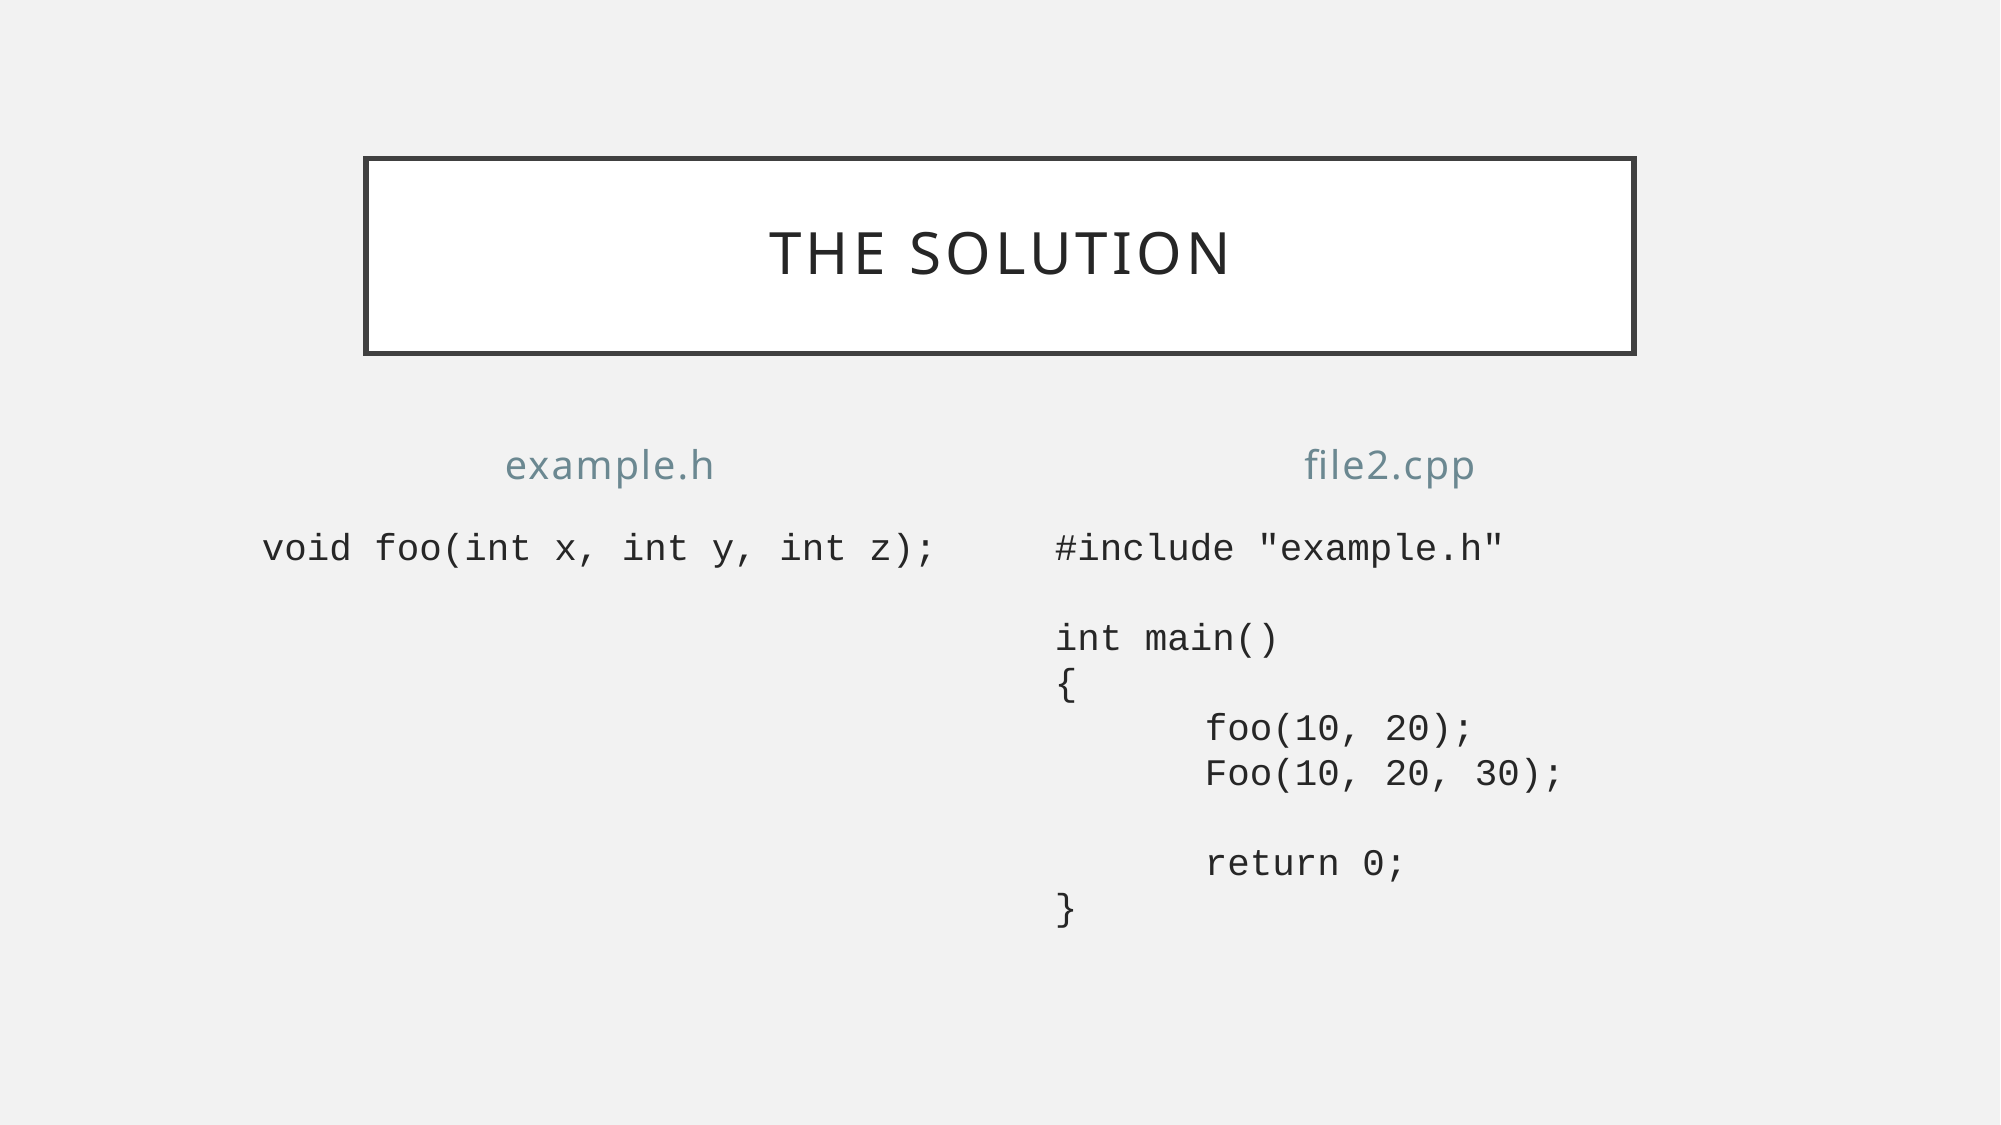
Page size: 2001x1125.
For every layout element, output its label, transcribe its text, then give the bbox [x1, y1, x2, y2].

list void foo(int x, int y, int z); [246, 515, 961, 942]
title The Solution [363, 156, 1637, 356]
list example.h [259, 379, 961, 495]
list file2.cpp [1039, 379, 1741, 495]
list #include "example.h" int main() { foo(10, 20); Foo(10, 20, 30); return 0; } [1039, 515, 1738, 942]
